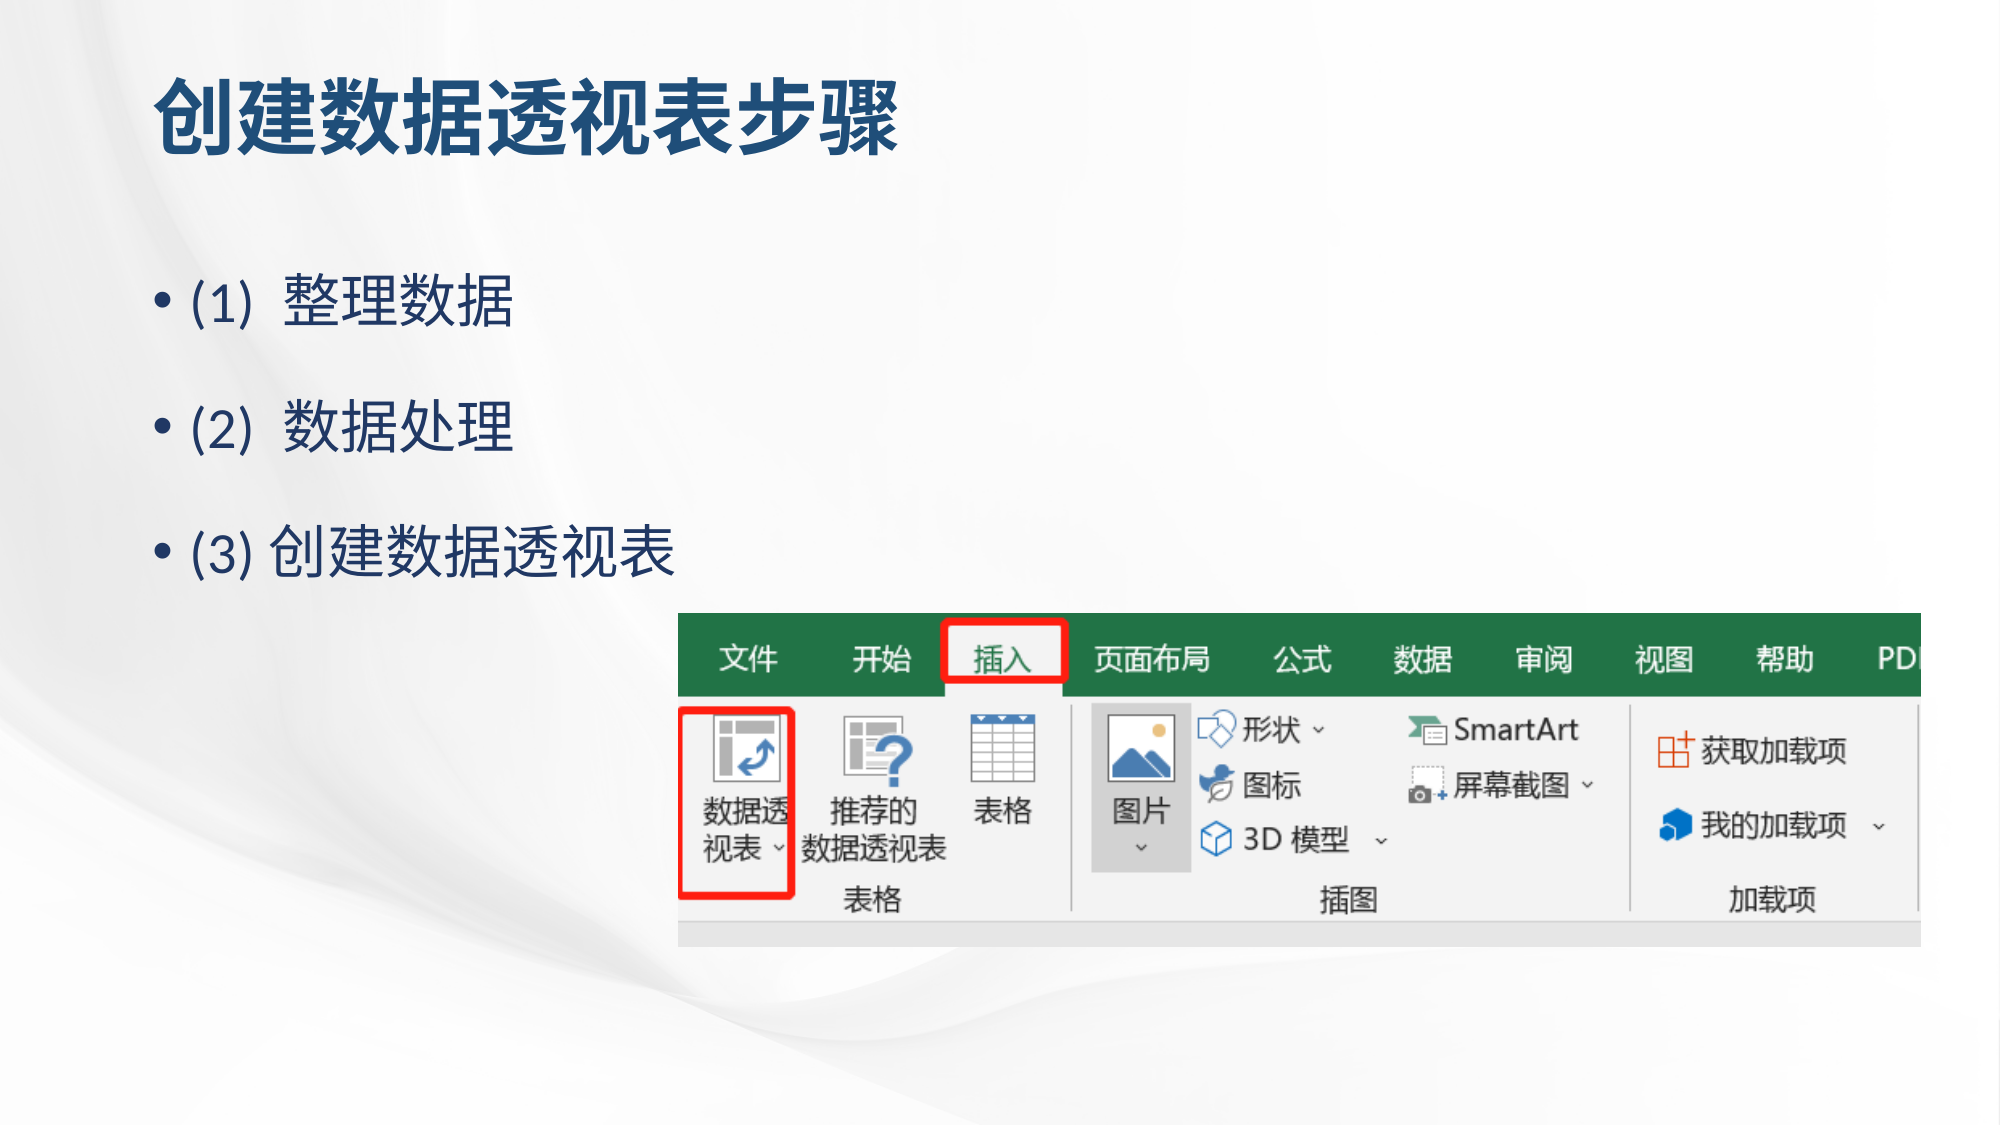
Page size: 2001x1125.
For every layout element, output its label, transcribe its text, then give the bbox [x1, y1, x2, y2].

picture [678, 613, 1921, 947]
list (1) 整理数据 (2) 数据处理 (3)创建数据透视表 [137, 222, 1863, 1043]
title 创建数据透视表步骤 [137, 59, 1863, 184]
